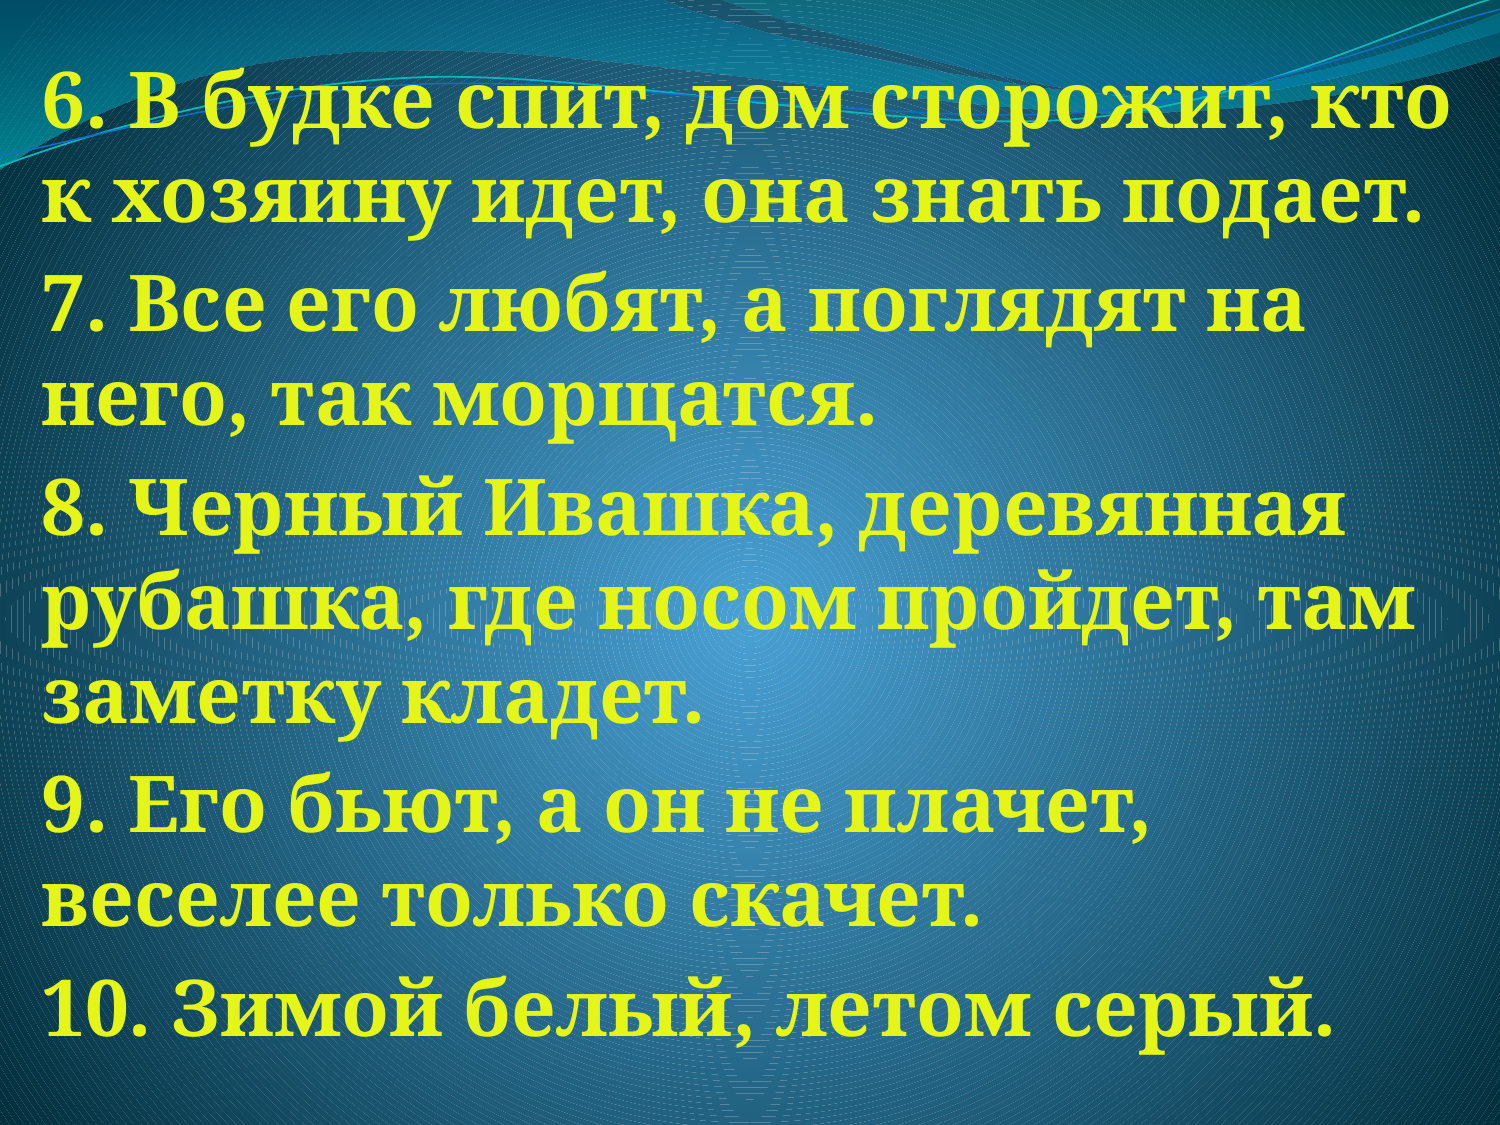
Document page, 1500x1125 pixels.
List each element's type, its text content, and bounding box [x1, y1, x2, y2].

subtitle 6. В будке спит, дом сторожит, кто к хозяину идет, она знать подает. 7. Все его любят, а поглядят на него, так морщатся. 8. Черный Ивашка, деревянная рубашка, где носом пройдет, там заметку кладет. 9. Его бьют, а он не плачет, веселее только скачет. 10. Зимой белый, летом серый. [41, 42, 1471, 1094]
